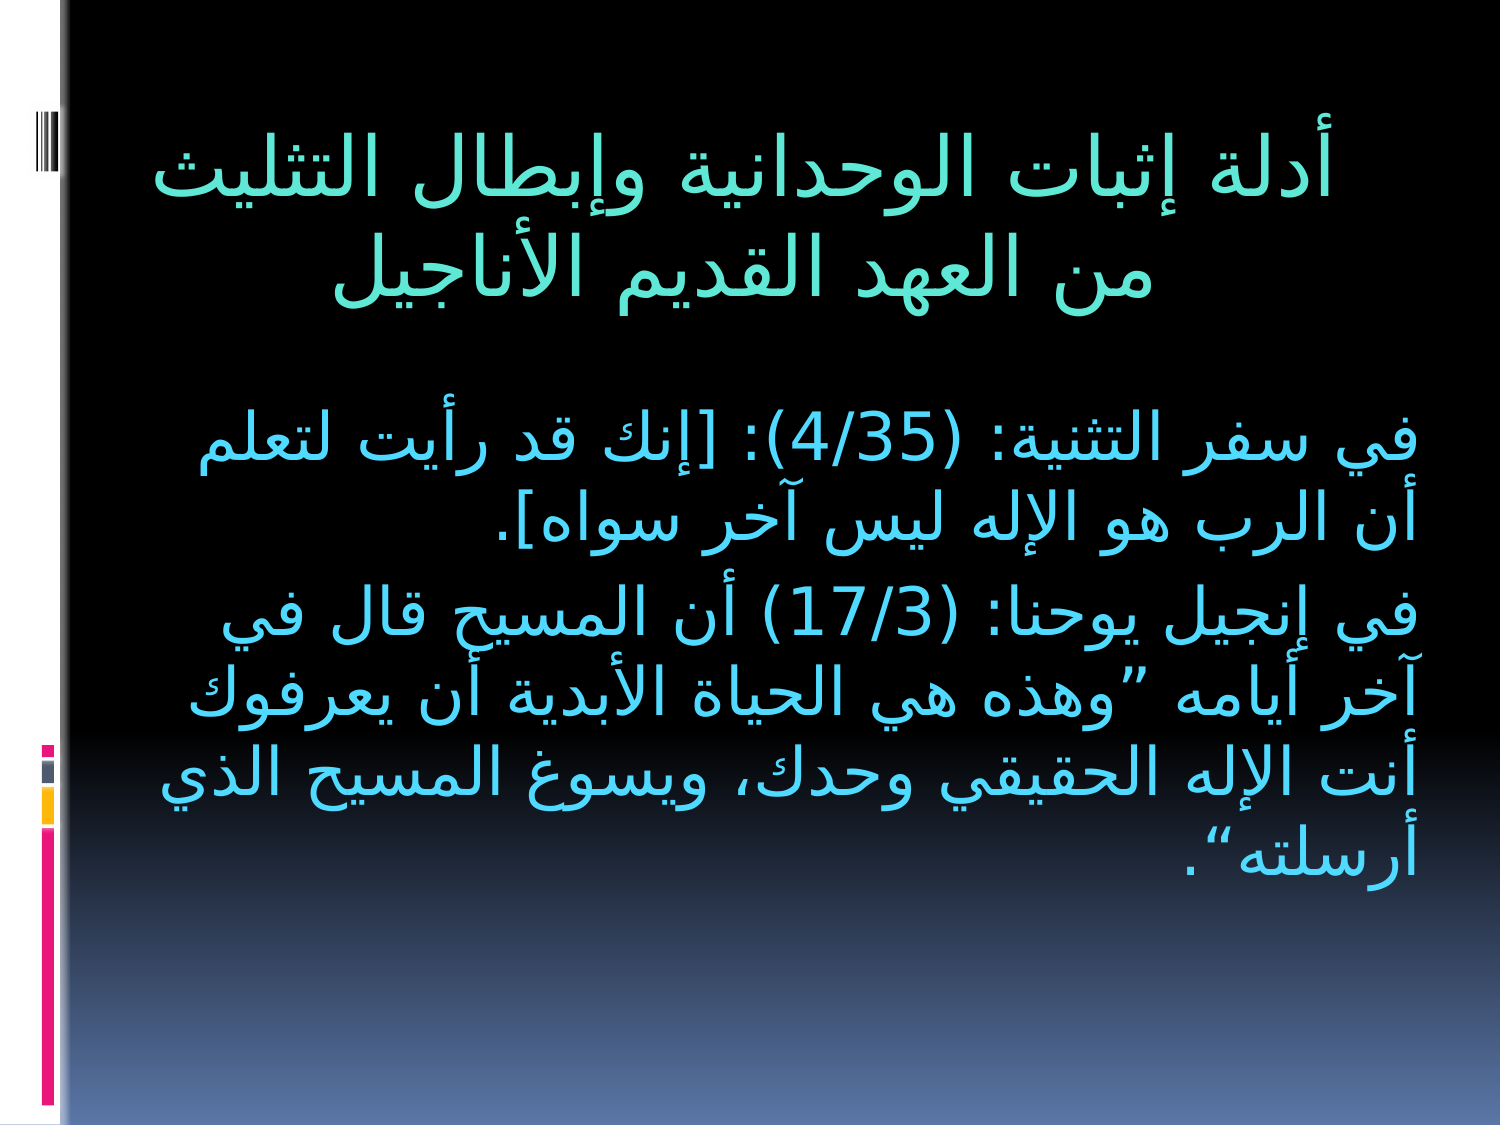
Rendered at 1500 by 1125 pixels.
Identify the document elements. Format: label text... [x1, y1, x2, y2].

list أدلة إثبات الوحدانية وإبطال التثليث من العهد القديم الأناجيل [93, 105, 1425, 364]
text_box في سفر التثنية: (4/35): [إنك قد رأيت لتعلم أن الرب هو الإله ليس آخر سواه]. في إنجيل يوحنا: (17/3) أن المسيح قال في آخر أيامه ”وهذه هي الحياة الأبدية أن يعرفوك أنت الإله الحقيقي وحدك، ويسوغ المسيح الذي أرسلته“. [105, 386, 1437, 950]
